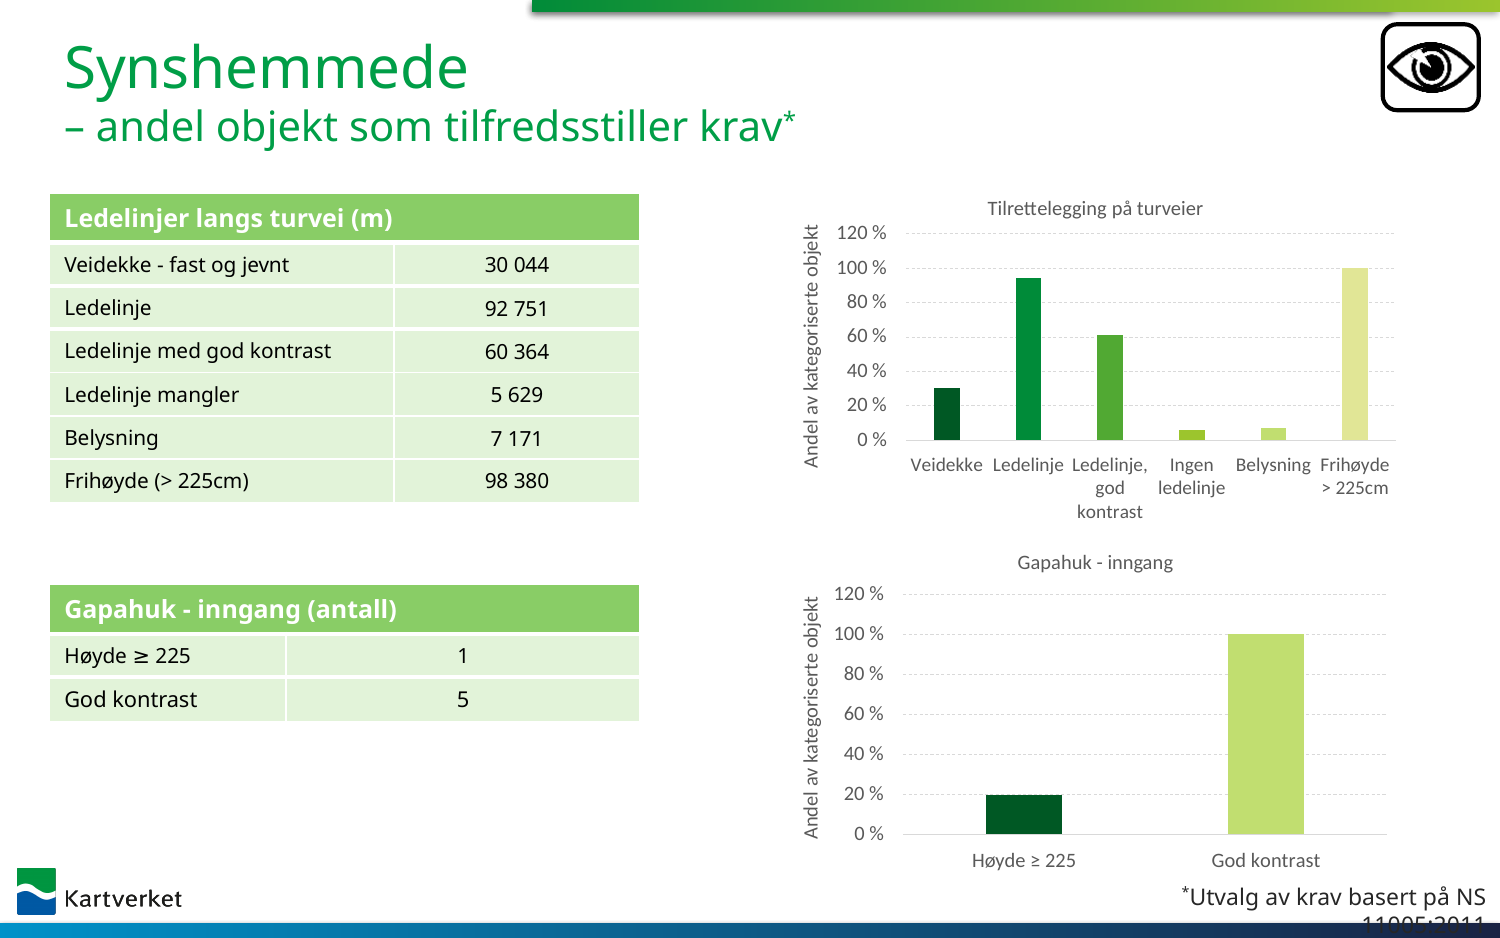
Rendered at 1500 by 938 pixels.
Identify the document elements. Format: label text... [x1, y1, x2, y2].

table_cell Ledelinje med god kontrast [50, 331, 393, 372]
table_cell Frihøyde (> 225cm) [50, 460, 393, 502]
table_cell God kontrast [50, 679, 285, 721]
table_cell 5 629 [395, 373, 639, 415]
picture [791, 541, 1400, 880]
table_cell 1 [287, 636, 639, 675]
table_cell 7 171 [395, 417, 639, 458]
table_cell Høyde ≥ 225 [50, 636, 285, 675]
table_cell 30 044 [395, 245, 639, 284]
table_cell Veidekke - fast og jevnt [50, 245, 393, 284]
table_cell Belysning [50, 417, 393, 458]
table_cell 5 [287, 679, 639, 721]
picture [791, 187, 1400, 526]
table_cell 60 364 [395, 331, 639, 372]
table_cell 98 380 [395, 460, 639, 502]
table_cell Ledelinje mangler [50, 373, 393, 415]
text_box *Utvalg av krav basert på NS 11005:2011 [1068, 873, 1500, 938]
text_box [1382, 24, 1480, 111]
table_header Ledelinjer langs turvei (m) [50, 194, 639, 240]
table_cell Ledelinje [50, 288, 393, 327]
table_header Gapahuk - inngang (antall) [50, 585, 639, 632]
text_box Synshemmede – andel objekt som tilfredsstiller krav* [49, 24, 1431, 158]
table_cell 92 751 [395, 288, 639, 327]
